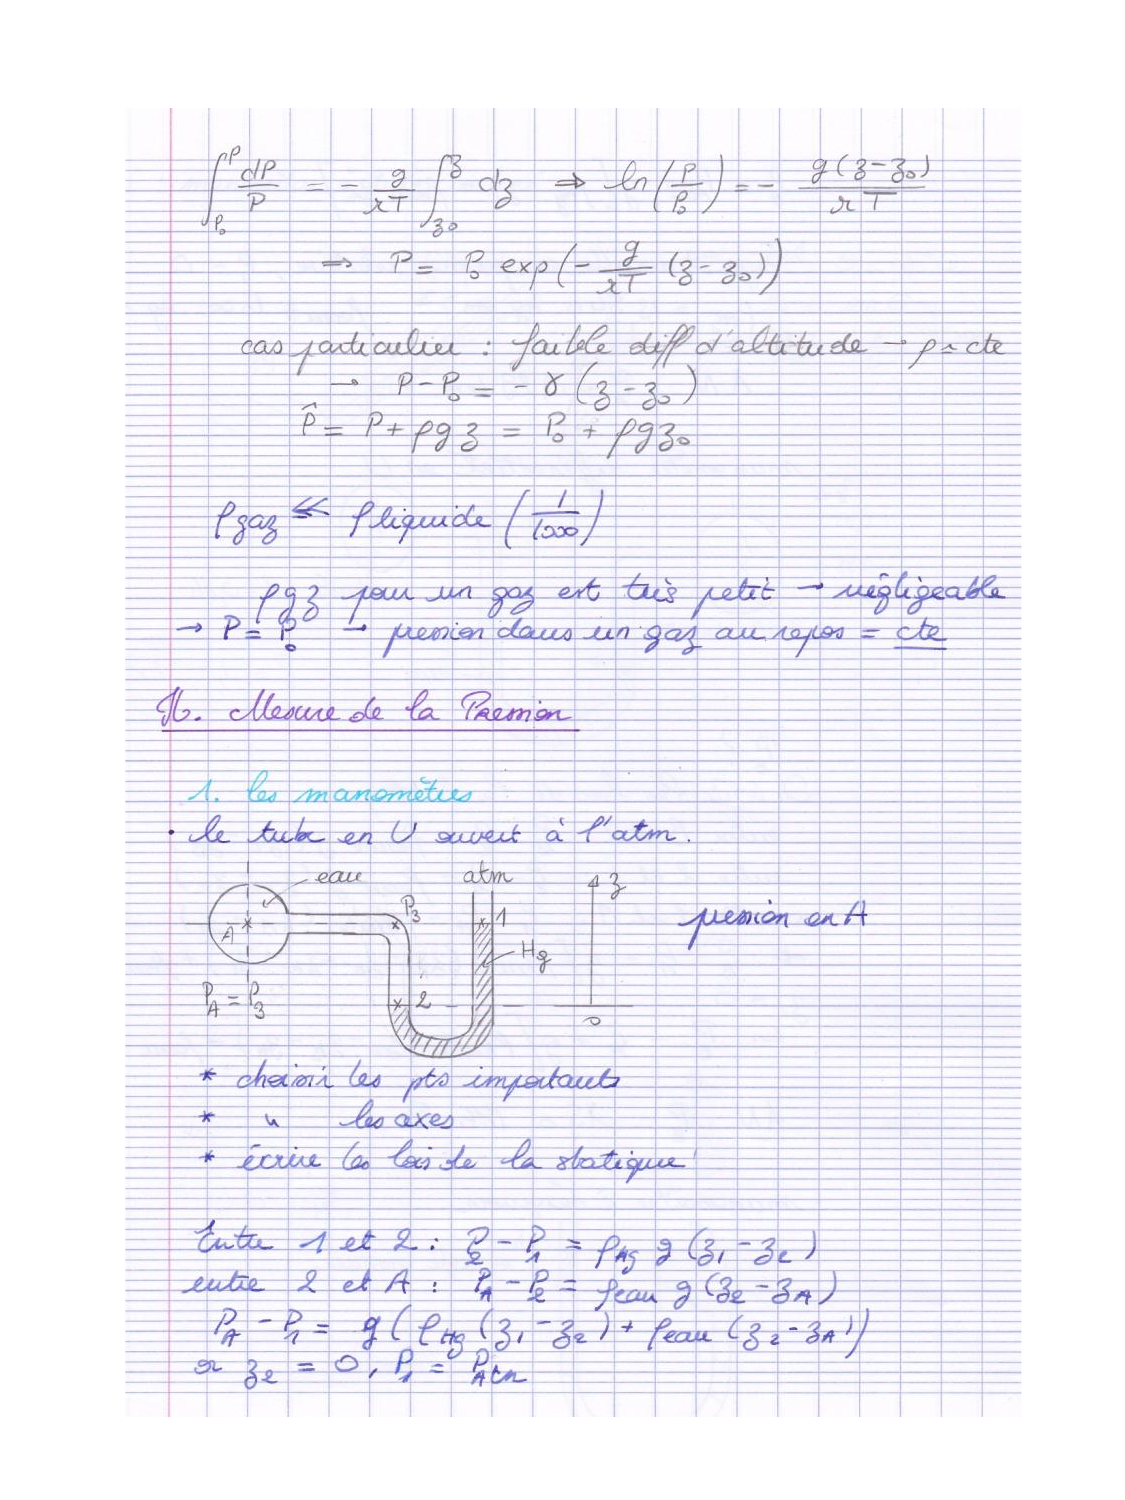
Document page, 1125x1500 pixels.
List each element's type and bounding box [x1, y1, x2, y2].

picture [125, 107, 1022, 1418]
